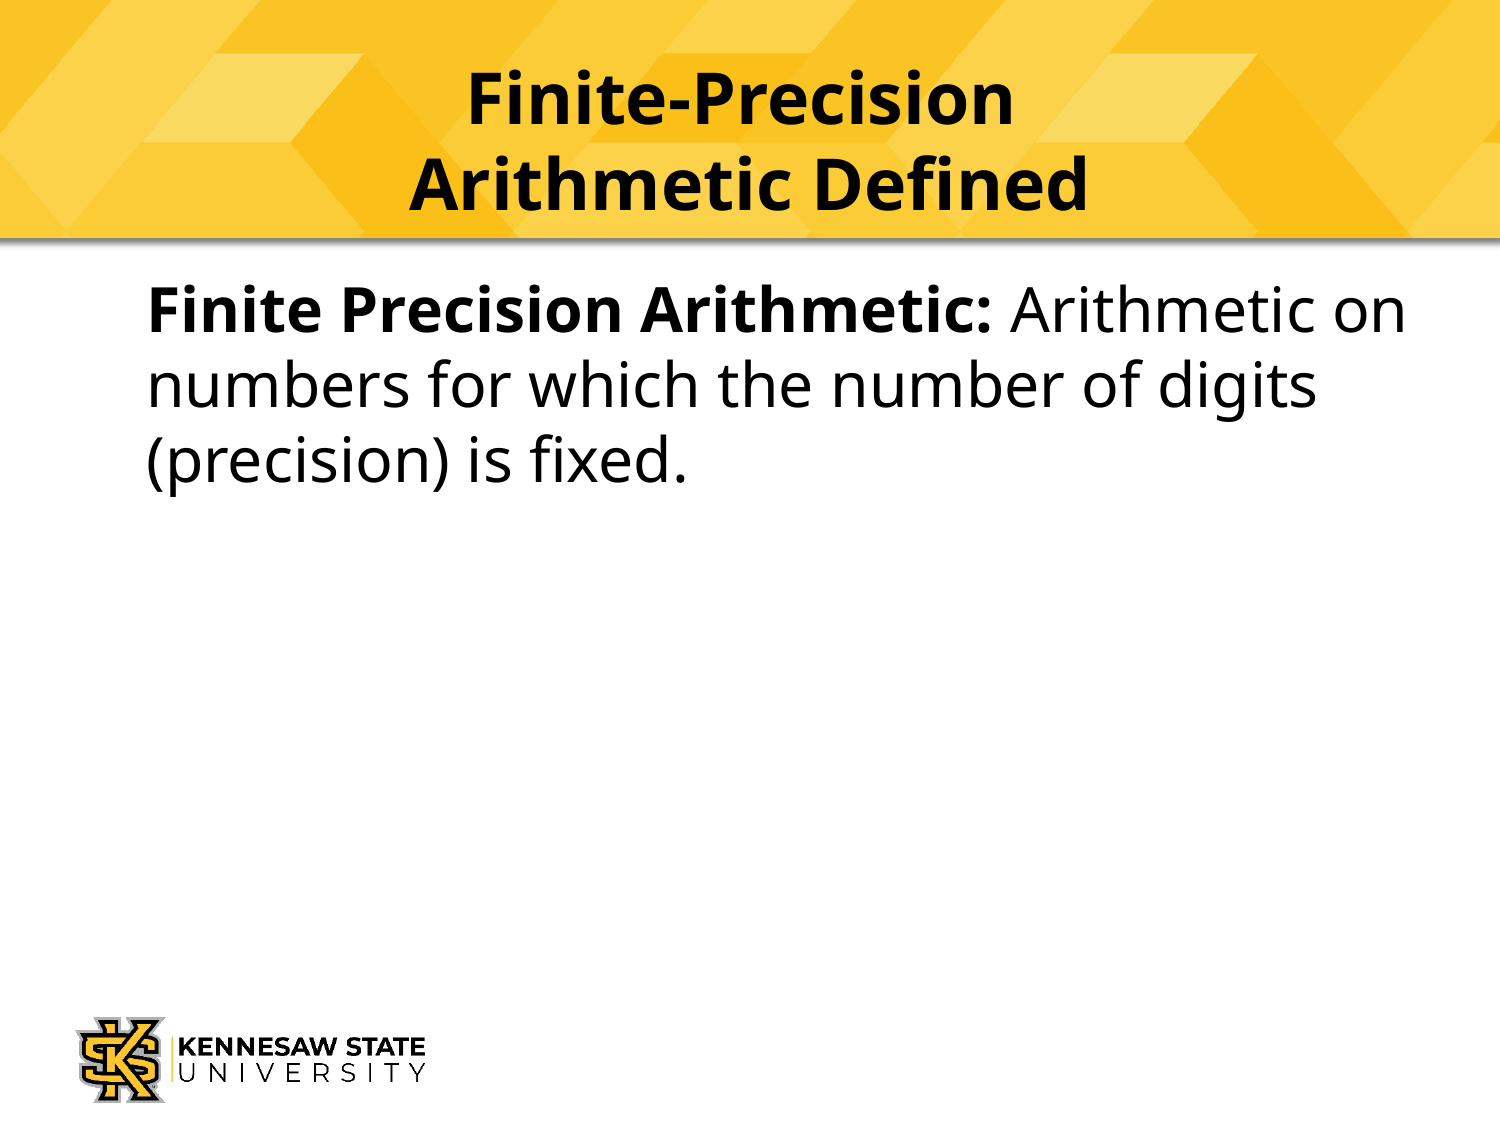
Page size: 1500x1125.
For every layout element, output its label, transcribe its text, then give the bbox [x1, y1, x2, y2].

picture [0, 0, 1500, 251]
list Finite Precision Arithmetic: Arithmetic on numbers for which the number of digits (precision) is fixed. [75, 262, 1425, 1005]
title Finite-Precision Arithmetic Defined [75, 45, 1425, 233]
picture [75, 1017, 425, 1103]
